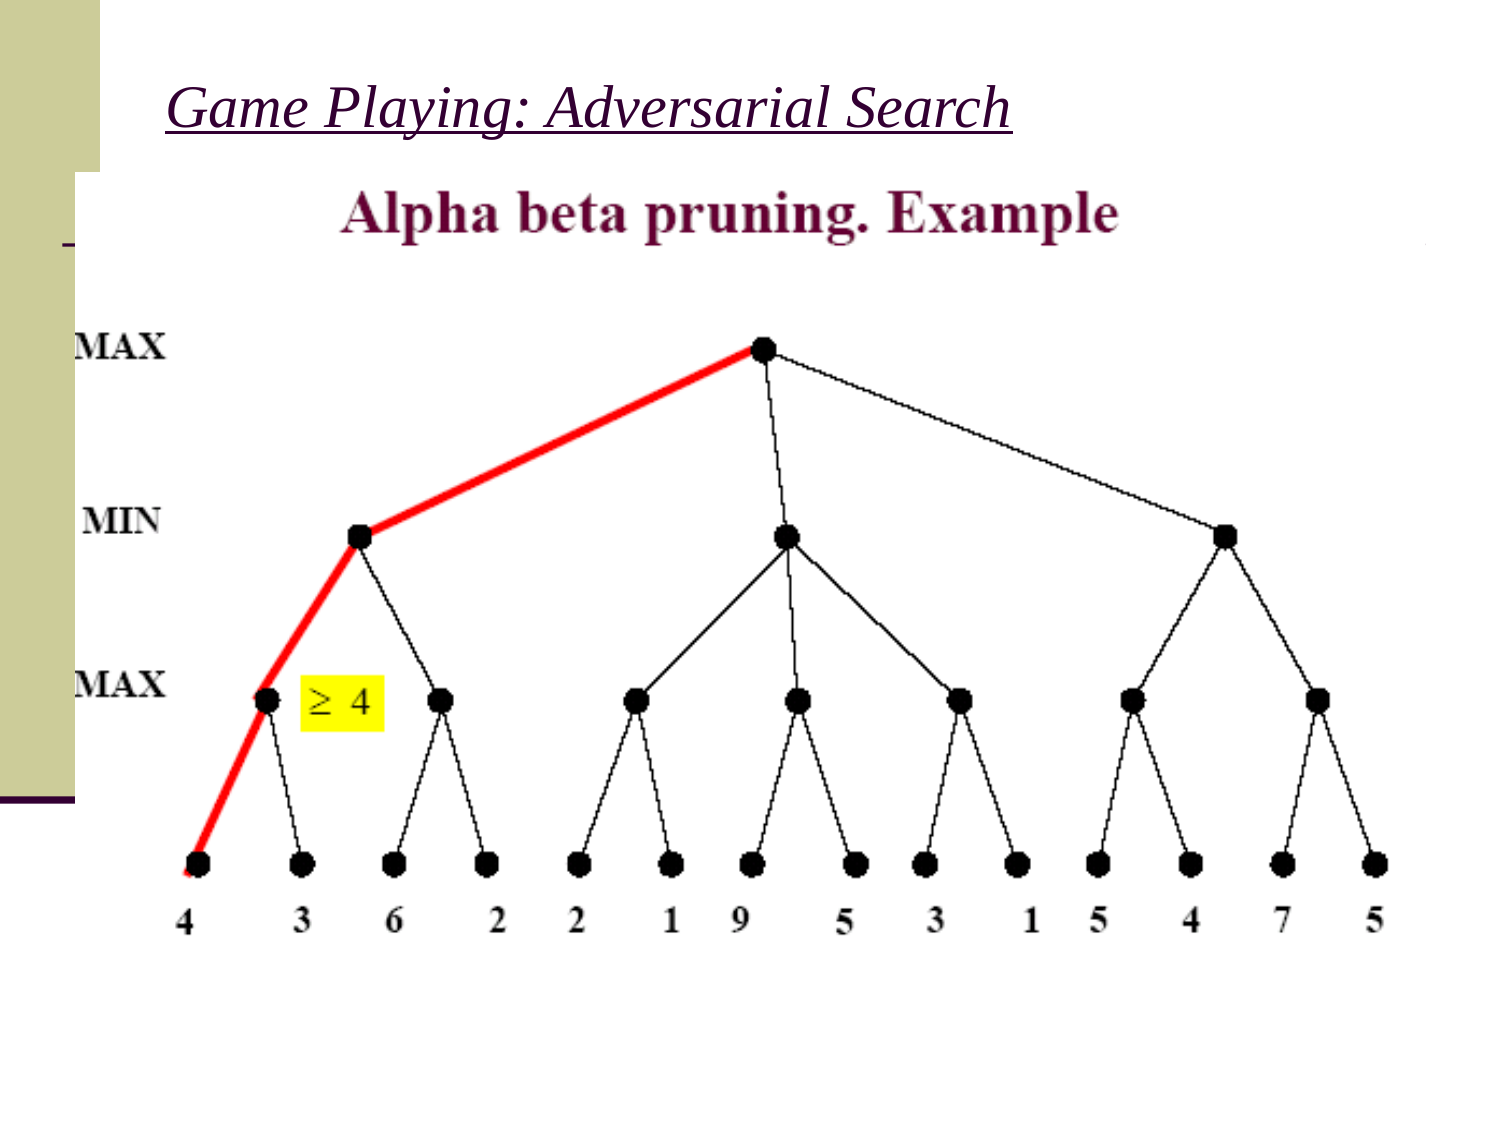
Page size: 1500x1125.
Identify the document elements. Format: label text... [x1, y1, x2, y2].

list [74, 172, 1426, 1006]
title Game Playing: Adversarial Search [149, 45, 1426, 162]
